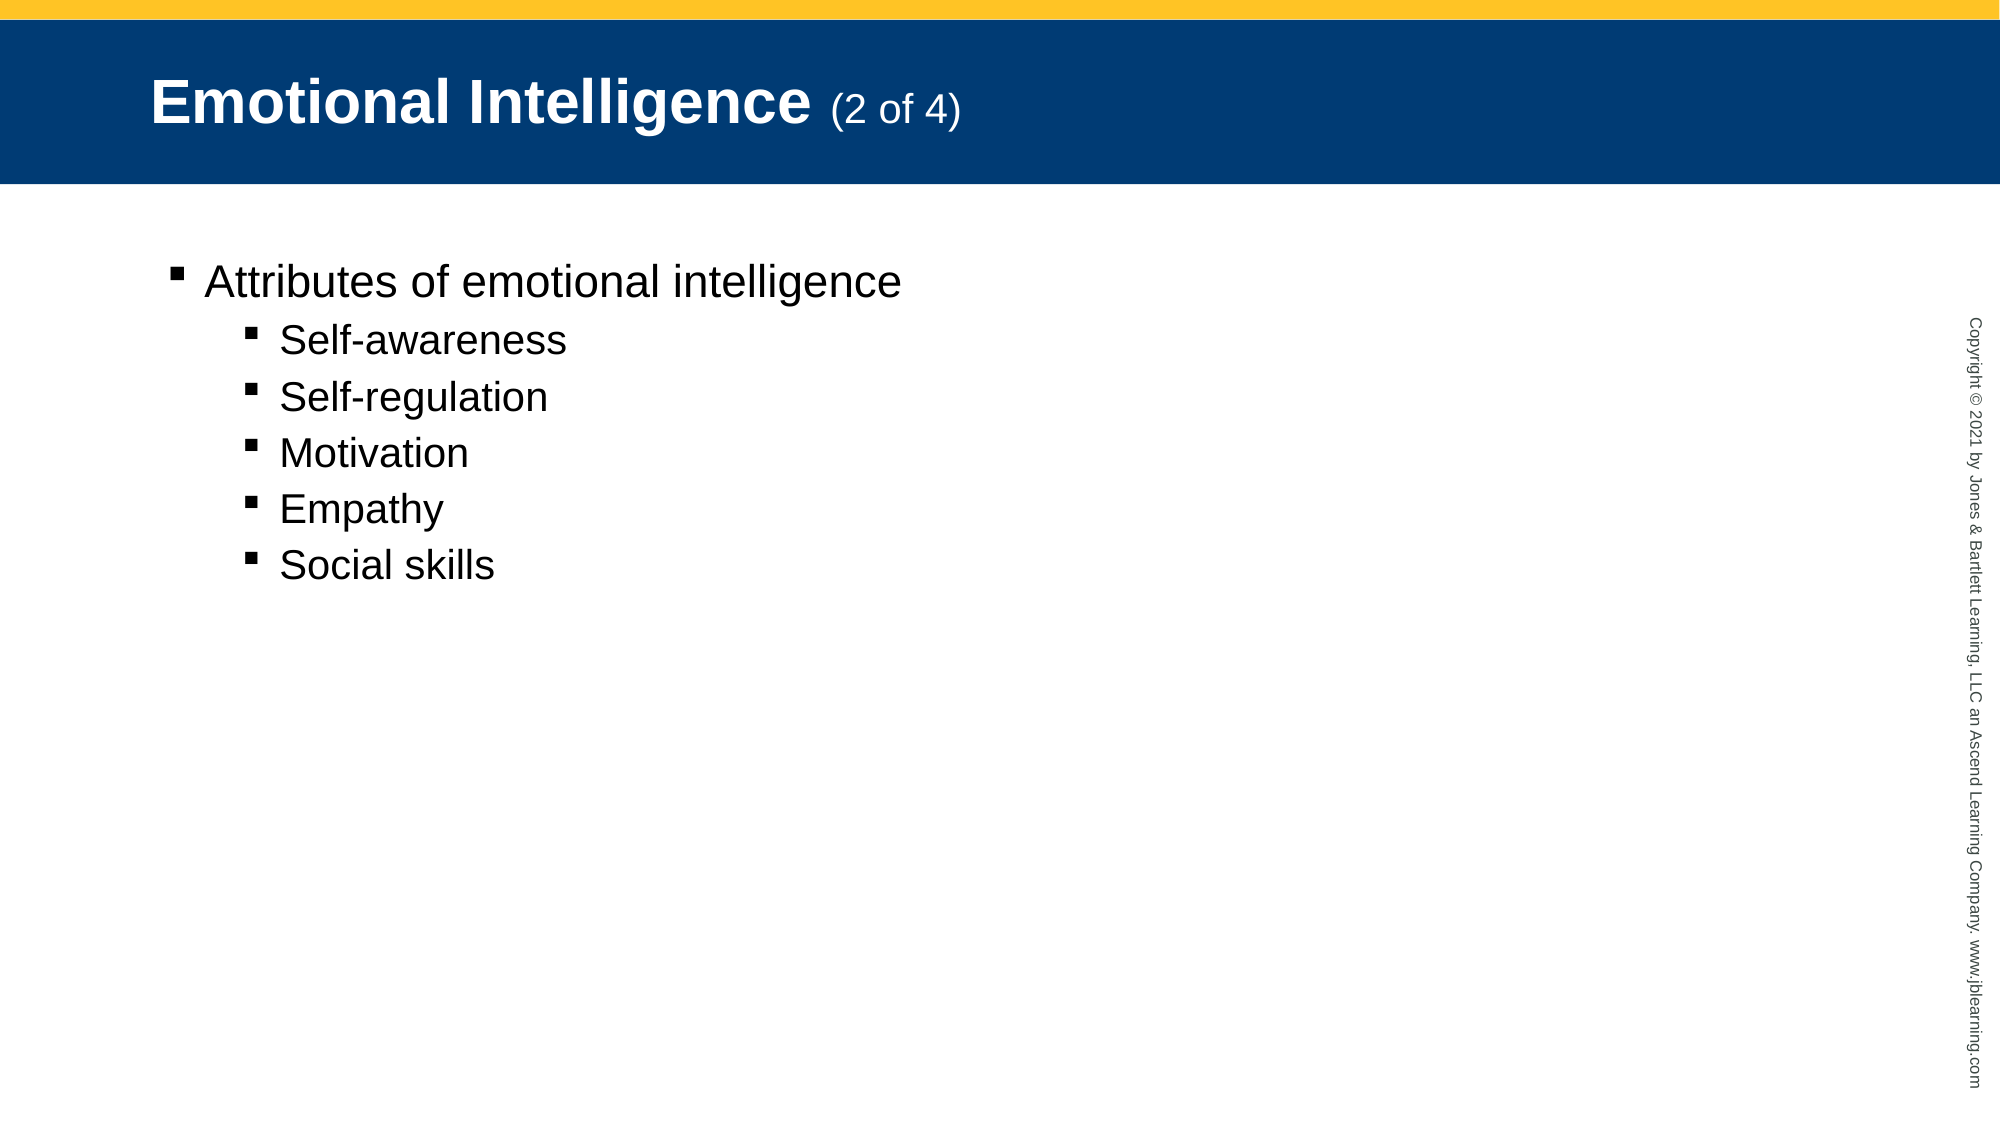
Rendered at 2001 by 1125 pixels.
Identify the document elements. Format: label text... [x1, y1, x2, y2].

title Emotional Intelligence (2 of 4) [0, 19, 2000, 185]
list Attributes of emotional intelligence Self-awareness Self-regulation Motivation Empathy Social skills [151, 244, 1840, 1016]
